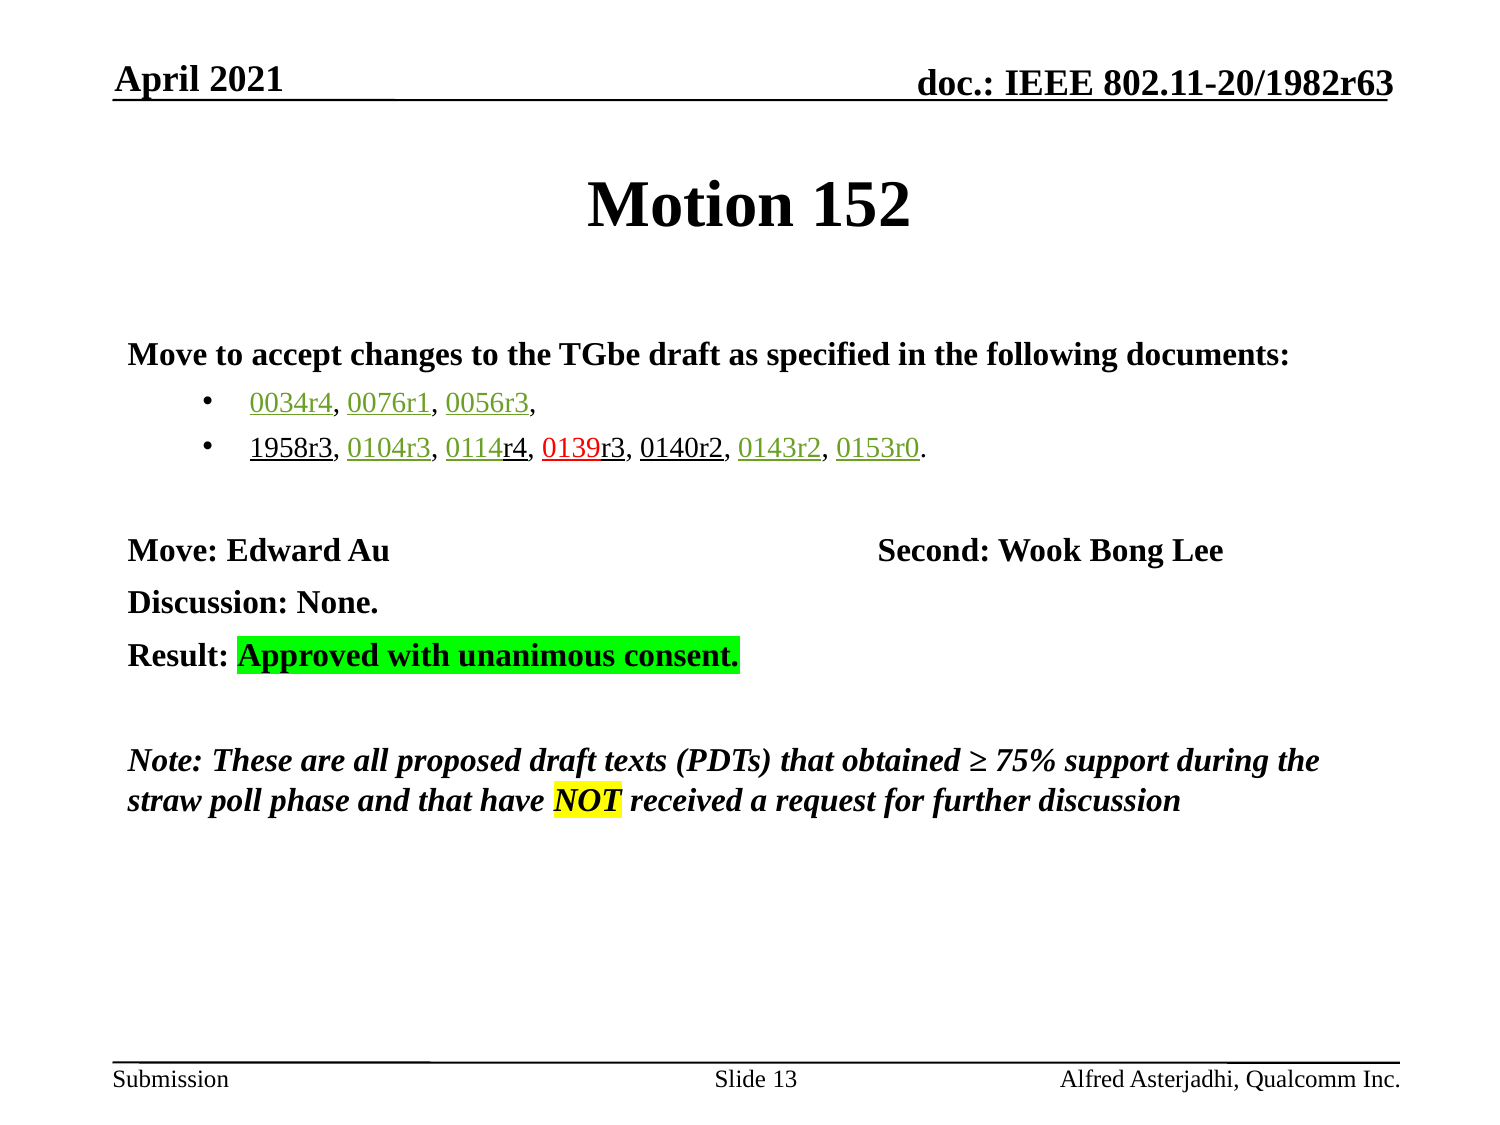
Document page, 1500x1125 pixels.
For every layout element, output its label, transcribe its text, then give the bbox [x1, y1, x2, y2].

list Move to accept changes to the TGbe draft as specified in the following documents: 0034r4, 0076r1, 0056r3, 1958r3, 0104r3, 0114r4, 0139r3, 0140r2, 0143r2, 0153r0. Move: Edward Au Second: Wook Bong Lee Discussion: None. Result: Approved with unanimous consent. Note: These are all proposed draft texts (PDTs) that obtained ≥ 75% support during the straw poll phase and that have NOT received a request for further discussion [112, 324, 1388, 1000]
title Motion 152 [112, 112, 1388, 288]
footer Alfred Asterjadhi, Qualcomm Inc. [878, 1061, 1402, 1093]
slide_number Slide 13 [712, 1061, 800, 1123]
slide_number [114, 54, 423, 100]
